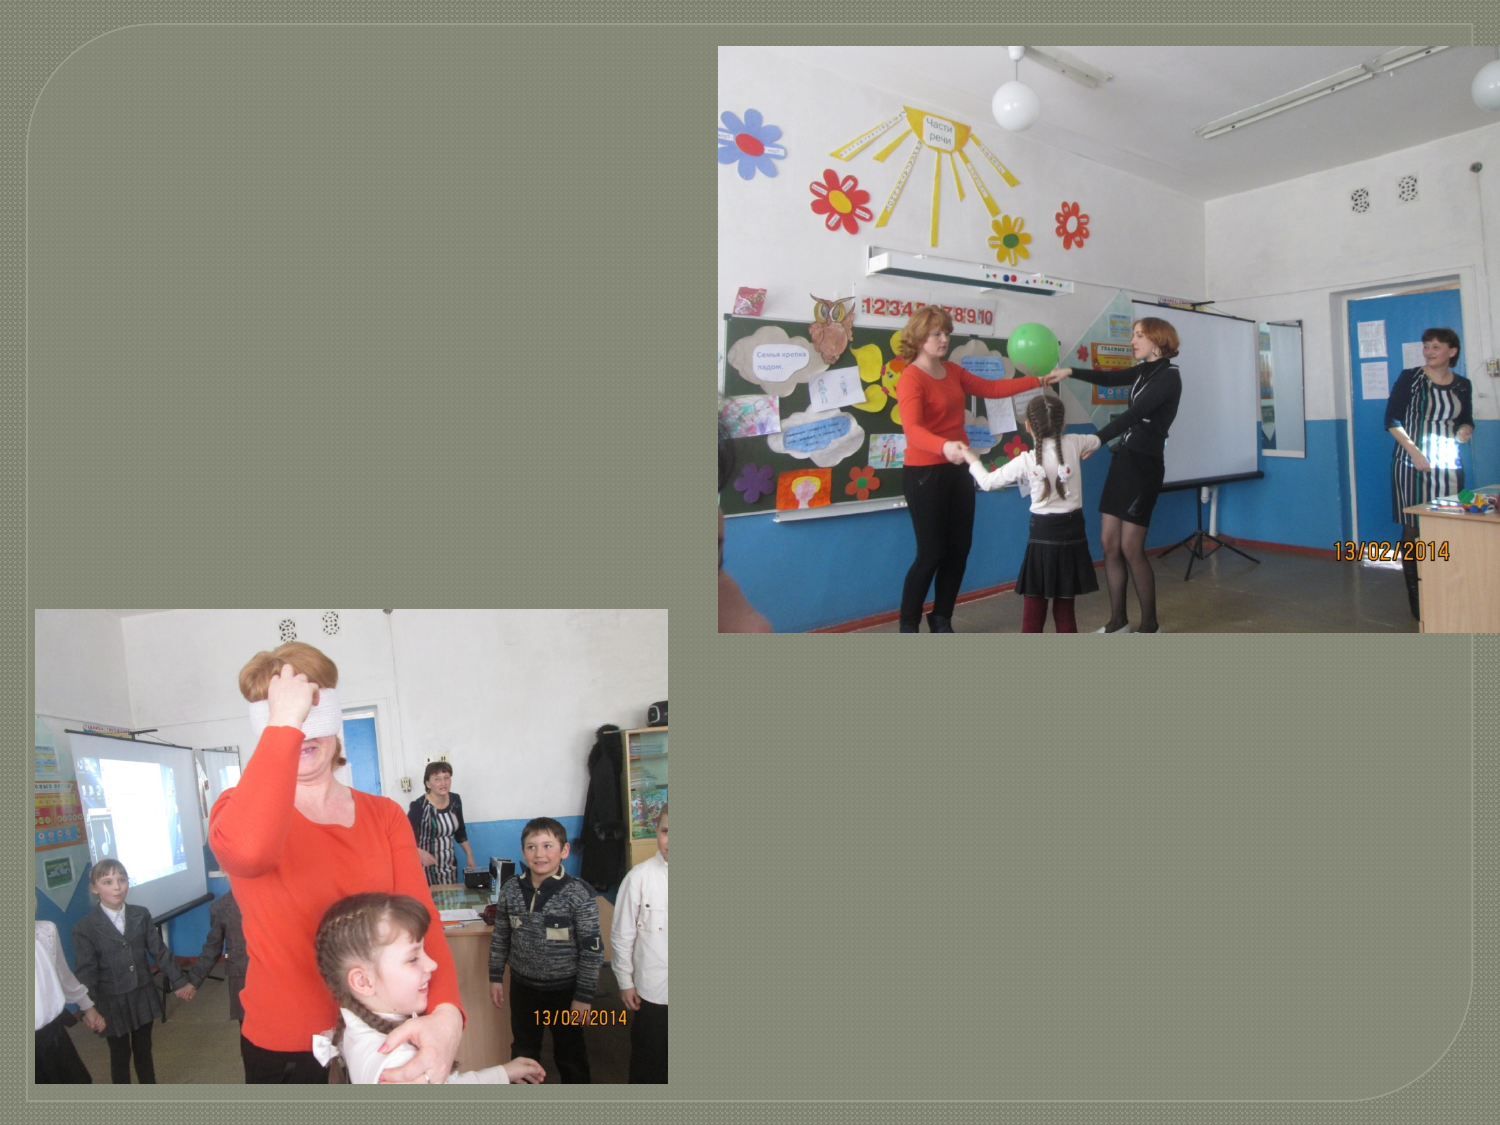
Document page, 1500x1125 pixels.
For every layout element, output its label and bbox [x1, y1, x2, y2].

picture [34, 609, 669, 1085]
picture [718, 46, 1500, 633]
